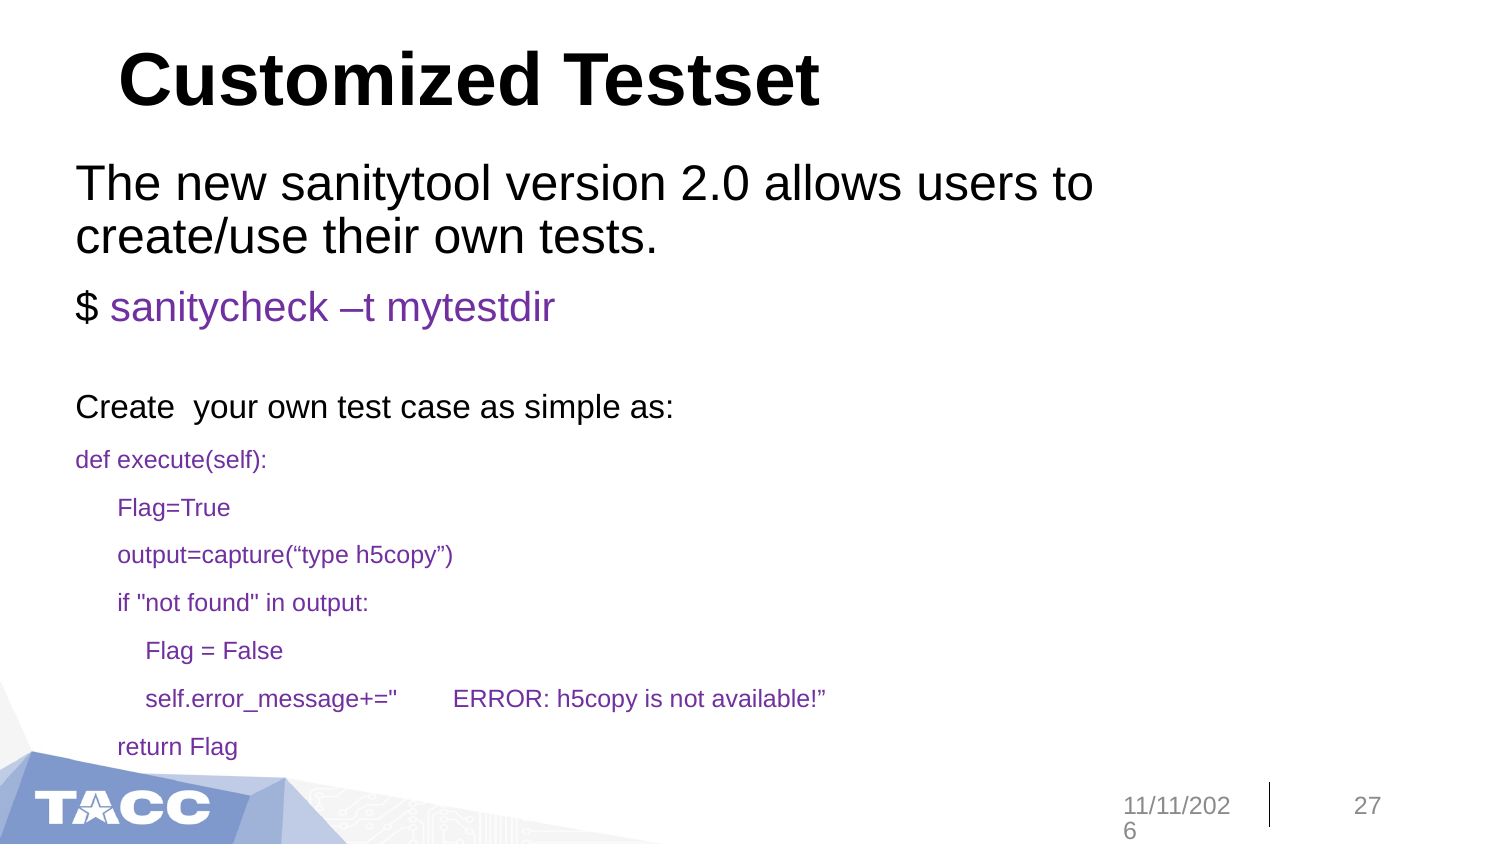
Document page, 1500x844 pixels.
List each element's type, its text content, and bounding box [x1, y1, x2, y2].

list The new sanitytool version 2.0 allows users to create/use their own tests. $ sanitycheck –t mytestdir Create your own test case as simple as: def execute(self): Flag=True output=capture(“type h5copy”) if "not found" in output: Flag = False self.error_message+=" ERROR: h5copy is not available!” return Flag [60, 149, 1355, 685]
slide_number 27 [1284, 782, 1397, 827]
title Customized Testset [103, 0, 1397, 164]
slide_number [1108, 782, 1255, 827]
picture [0, 0, 1500, 844]
